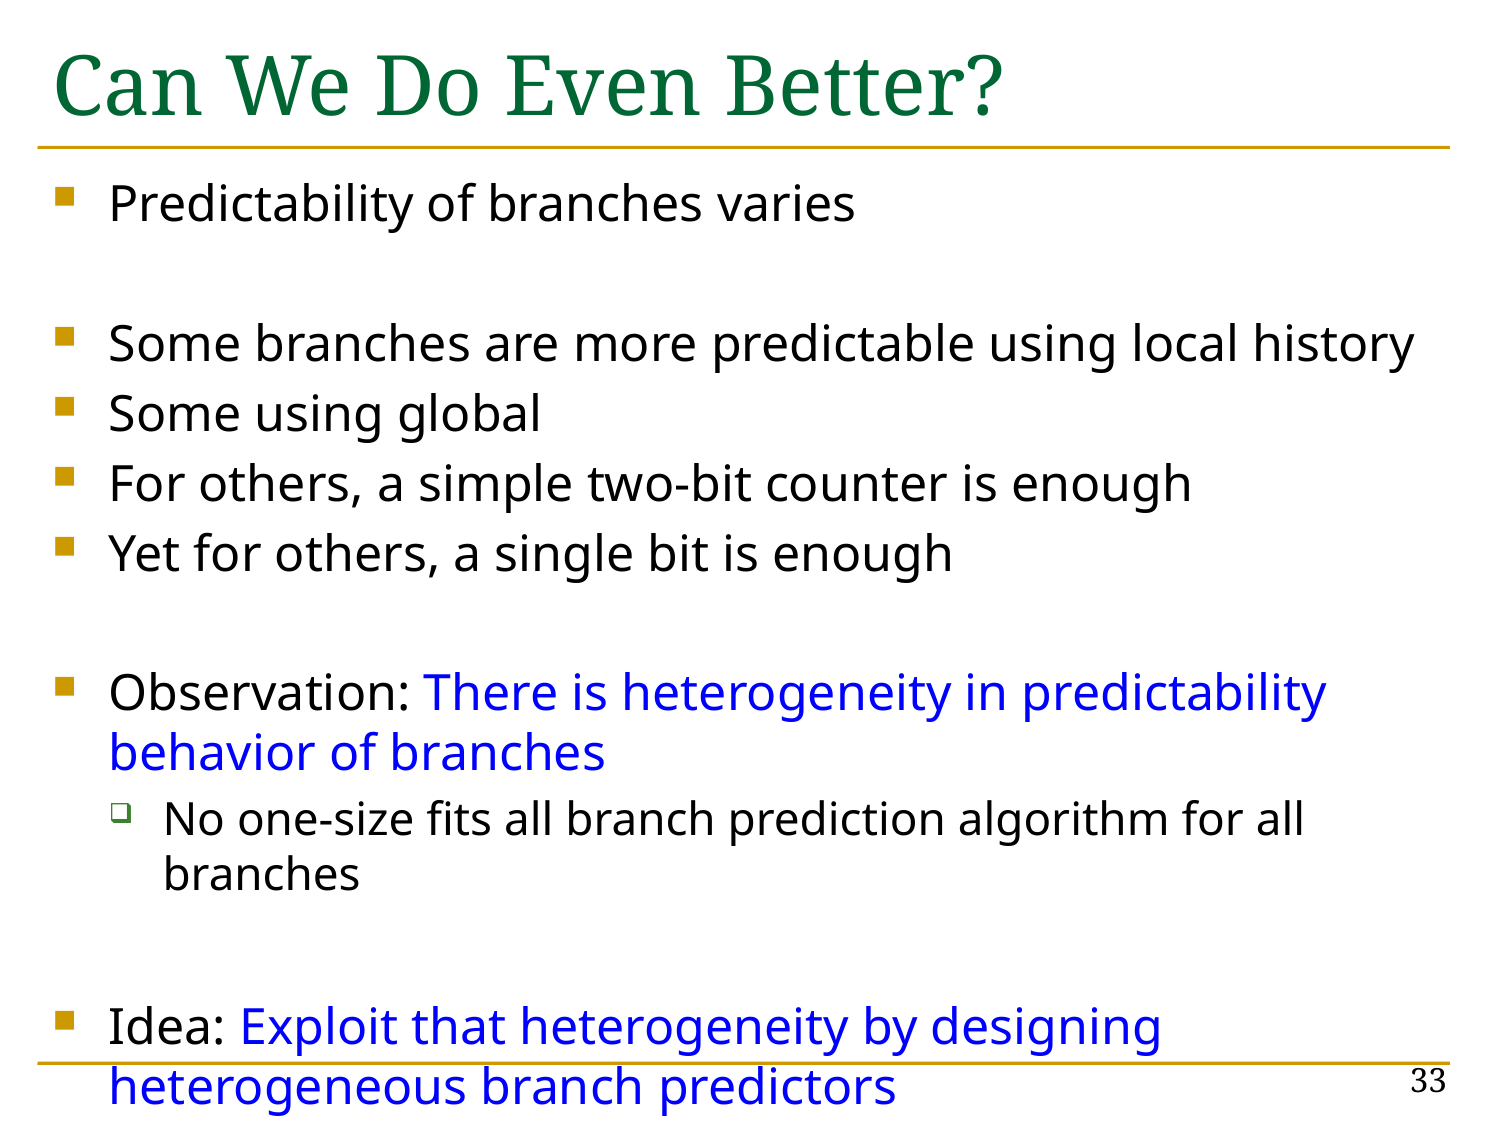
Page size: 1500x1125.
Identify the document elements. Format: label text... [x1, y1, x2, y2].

list Predictability of branches varies Some branches are more predictable using local history Some using global For others, a simple two-bit counter is enough Yet for others, a single bit is enough Observation: There is heterogeneity in predictability behavior of branches No one-size fits all branch prediction algorithm for all branches Idea: Exploit that heterogeneity by designing heterogeneous branch predictors [37, 163, 1450, 1016]
slide_number 33 [1111, 1036, 1462, 1112]
title Can We Do Even Better? [37, 24, 1450, 163]
